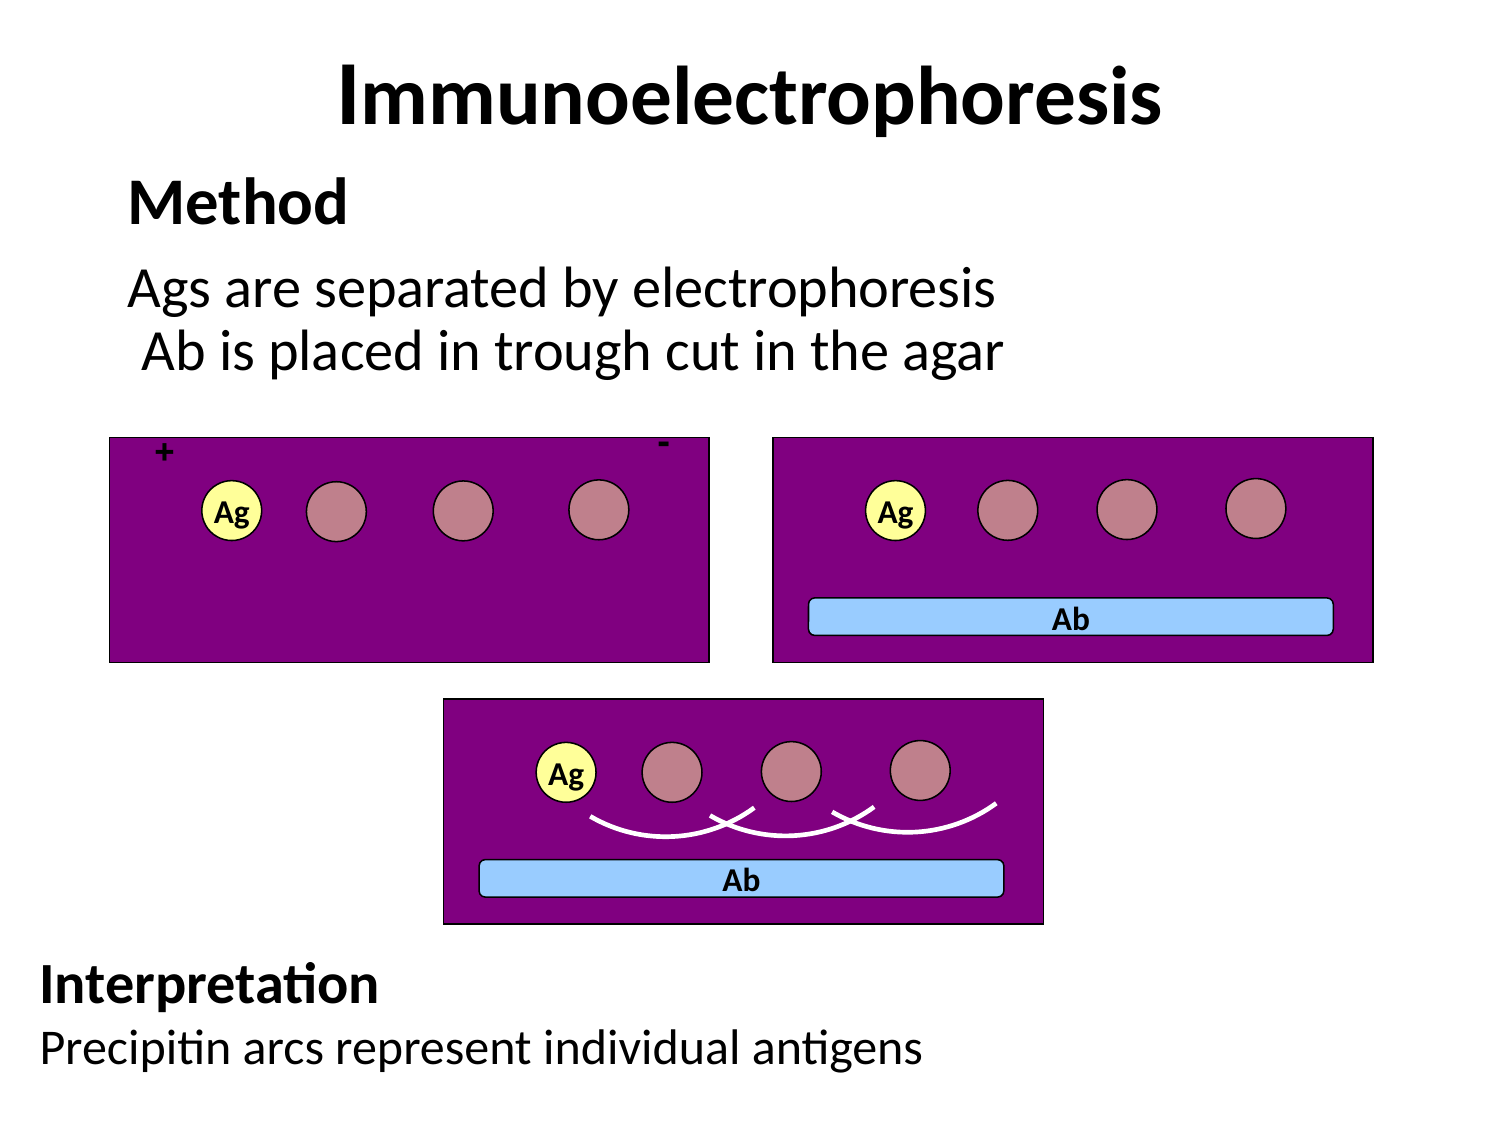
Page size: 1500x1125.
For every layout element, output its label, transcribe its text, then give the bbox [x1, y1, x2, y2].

text_box Ab is placed in trough cut in the agar [111, 312, 1387, 413]
title Immunoelectrophoresis [112, 24, 1388, 149]
list Method Ags are separated by electrophoresis [112, 149, 1388, 399]
text_box Interpretation Precipitin arcs represent individual antigens [24, 937, 1102, 1083]
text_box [443, 698, 1044, 925]
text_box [772, 437, 1374, 663]
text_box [109, 410, 710, 663]
